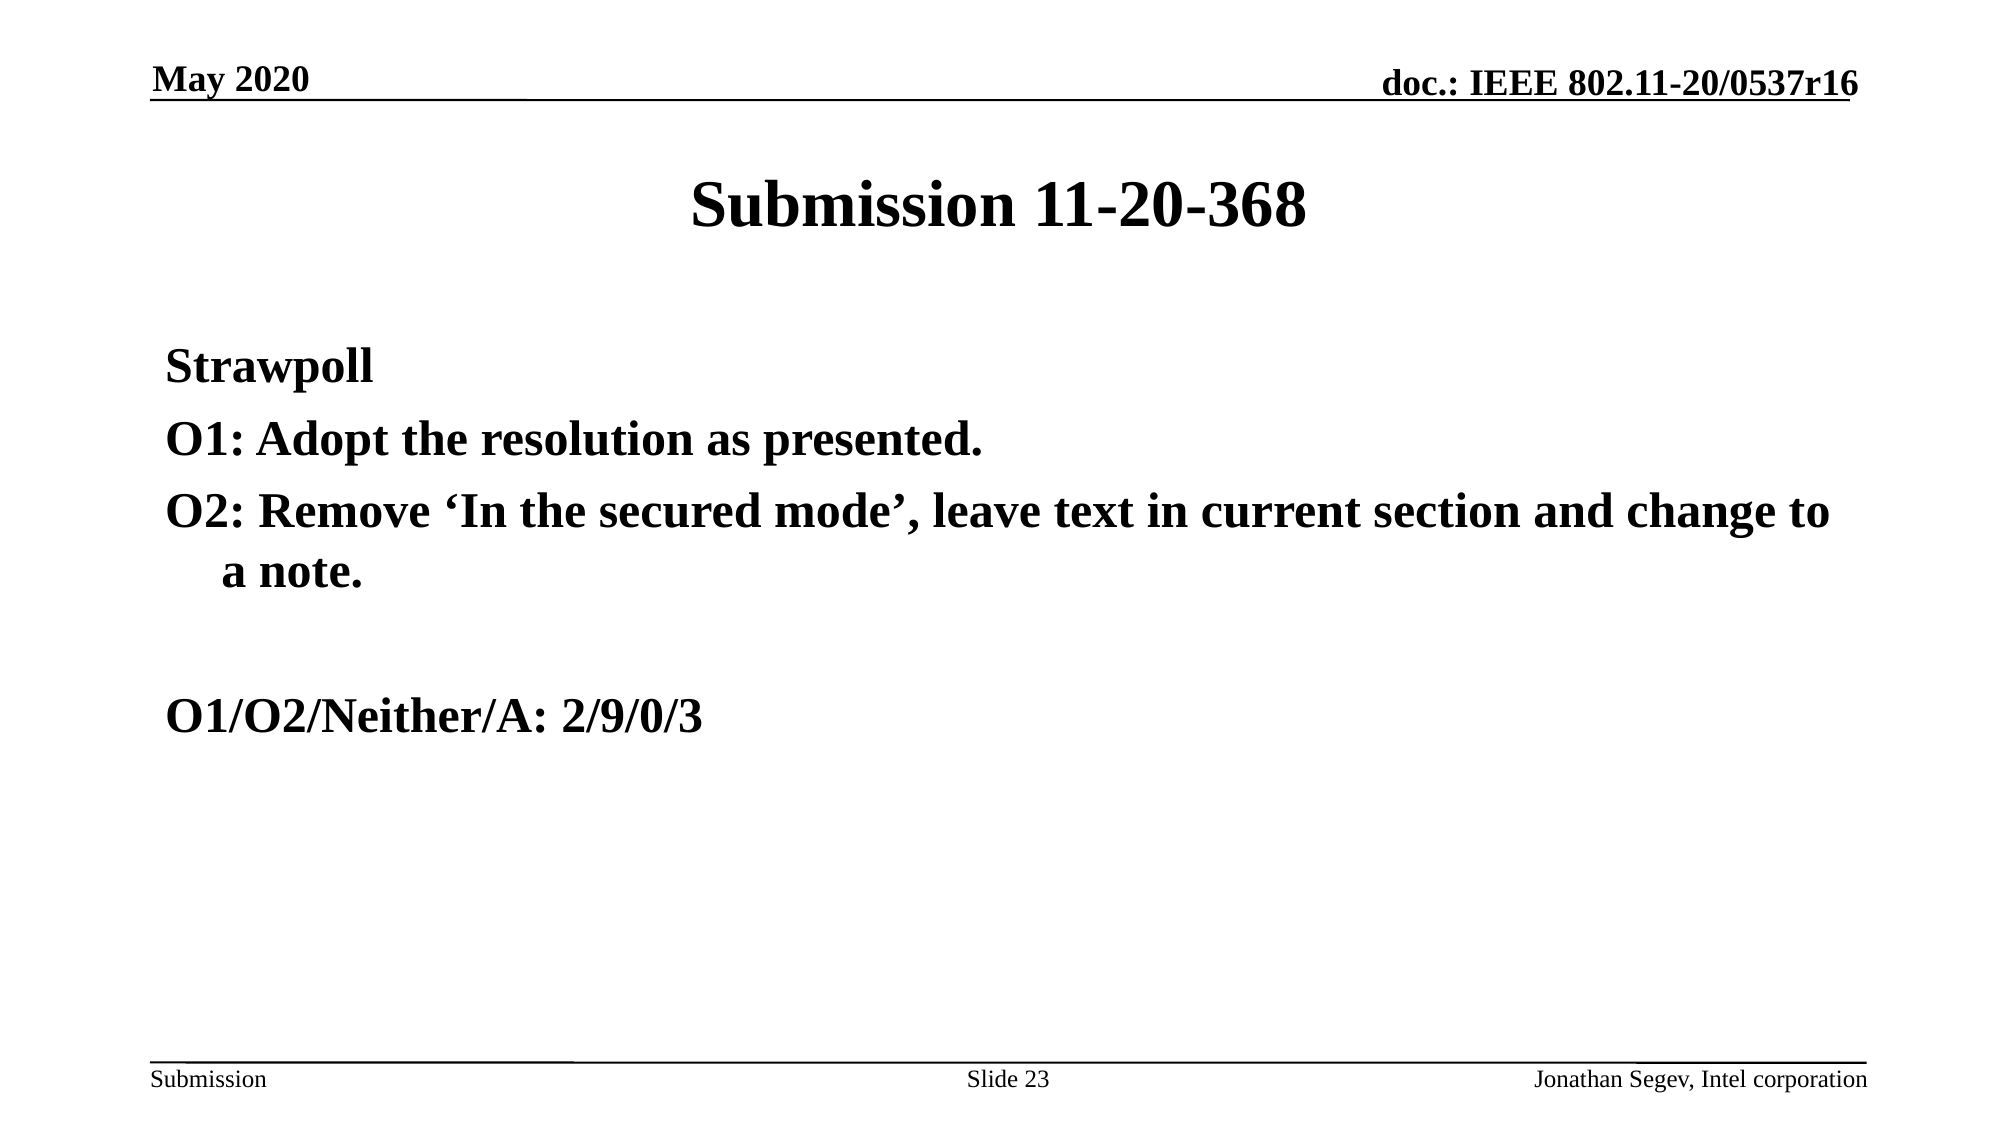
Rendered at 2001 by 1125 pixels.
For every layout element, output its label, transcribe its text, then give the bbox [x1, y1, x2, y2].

list Strawpoll O1: Adopt the resolution as presented. O2: Remove ‘In the secured mode’, leave text in current section and change to a note. O1/O2/Neither/A: 2/9/0/3 [149, 324, 1850, 1000]
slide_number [152, 54, 563, 100]
title Submission 11-20-368 [149, 112, 1850, 288]
footer Jonathan Segev, Intel corporation [1171, 1061, 1869, 1093]
slide_number Slide 23 [950, 1061, 1067, 1123]
